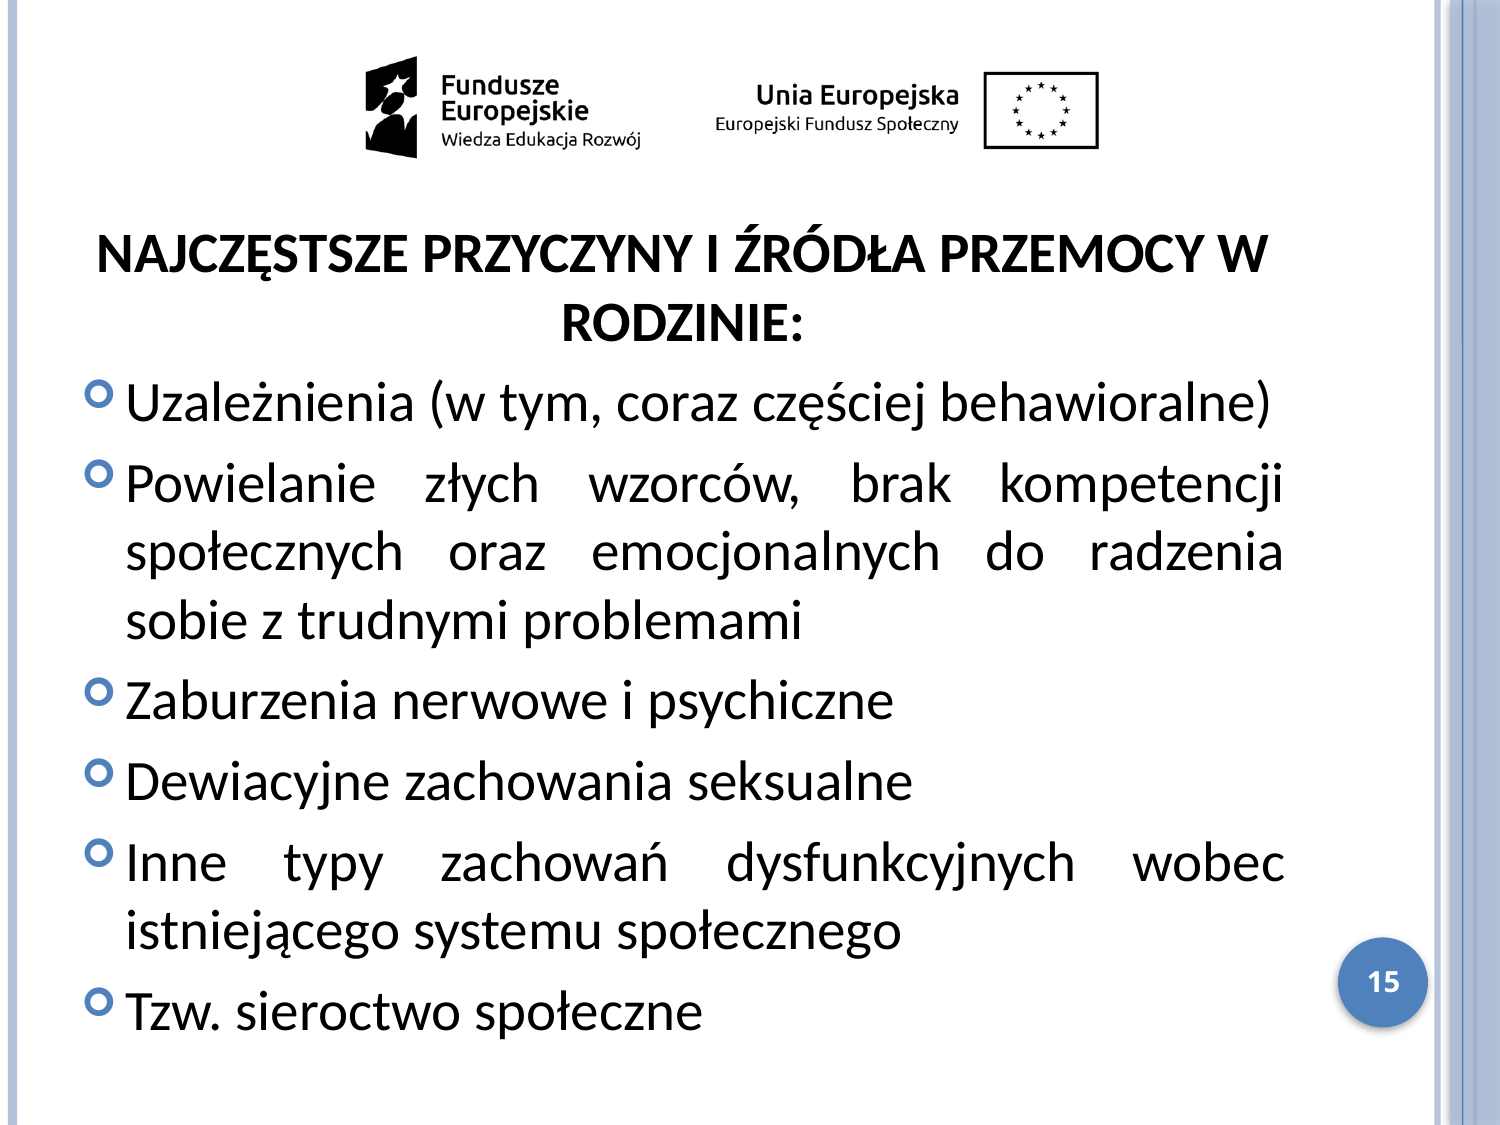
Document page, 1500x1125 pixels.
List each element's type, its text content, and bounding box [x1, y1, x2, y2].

picture [340, 30, 1124, 184]
slide_number 15 [1333, 940, 1434, 1027]
list NAJCZĘSTSZE PRZYCZYNY I ŹRÓDŁA PRZEMOCY W RODZINIE: Uzależnienia (w tym, coraz częściej behawioralne) Powielanie złych wzorców, brak kompetencji społecznych oraz emocjonalnych do radzenia sobie z trudnymi problemami Zaburzenia nerwowe i psychiczne Dewiacyjne zachowania seksualne Inne typy zachowań dysfunkcyjnych wobec istniejącego systemu społecznego Tzw. sieroctwo społeczne [66, 208, 1300, 1062]
